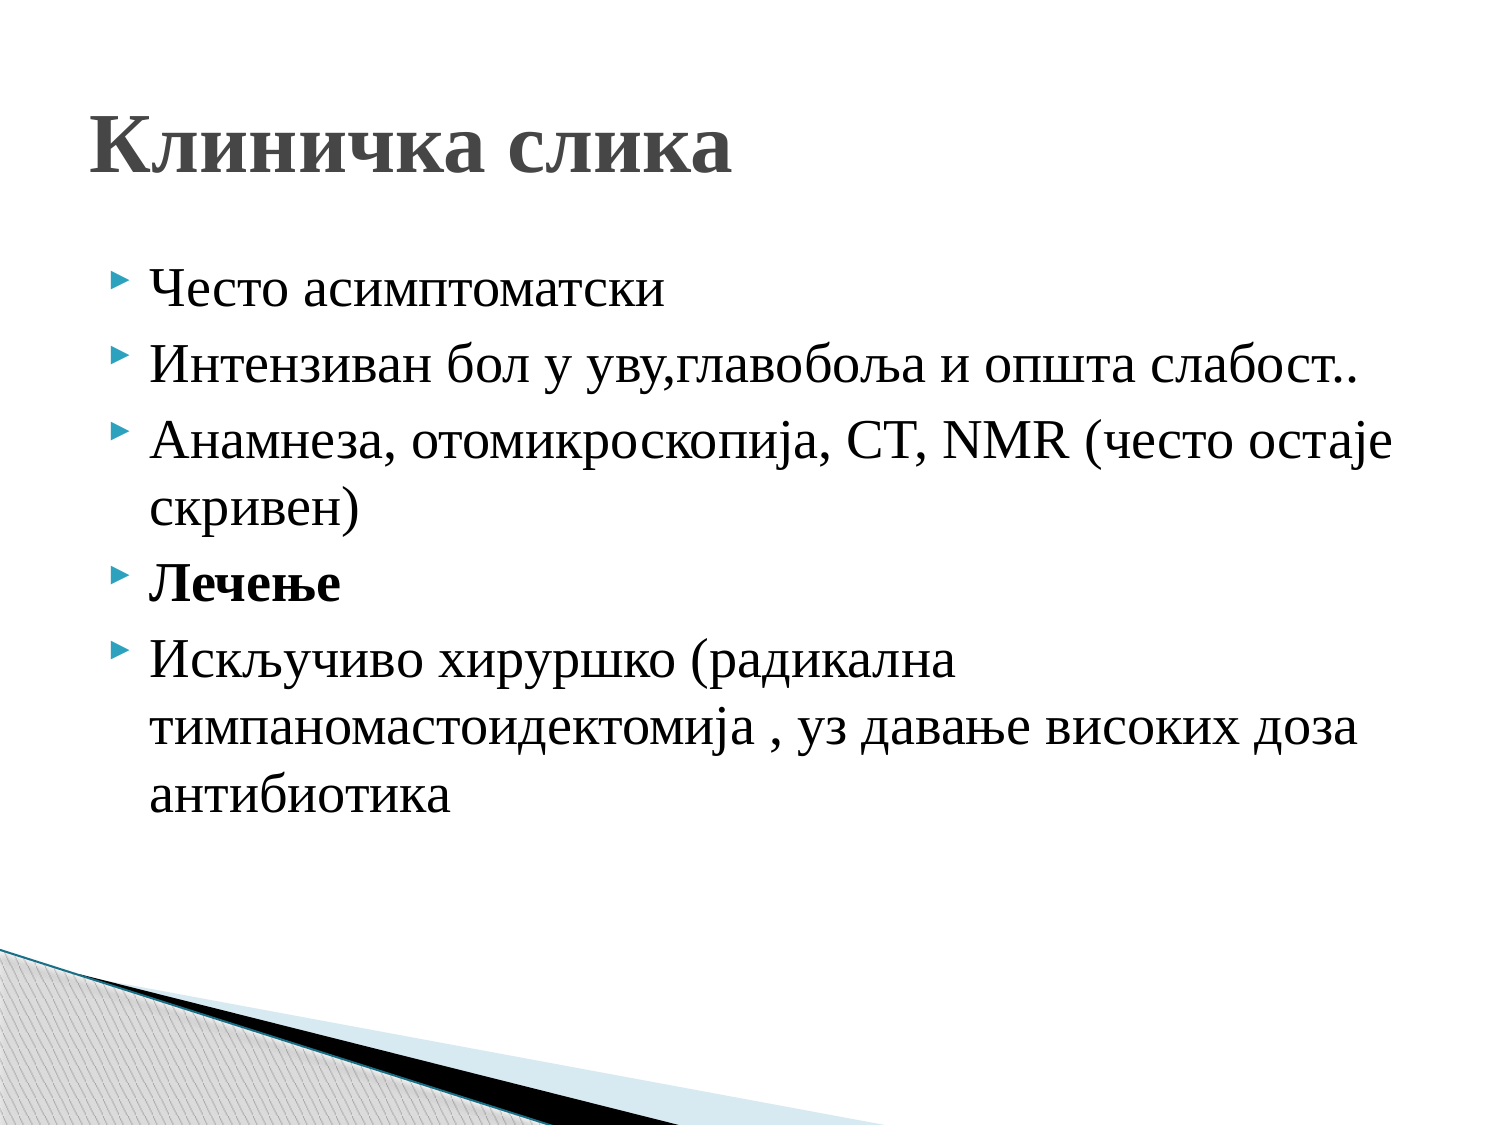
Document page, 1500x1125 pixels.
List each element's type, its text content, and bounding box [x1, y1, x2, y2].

title Клиничка слика [75, 45, 1425, 233]
list Често асимптоматски Интензиван бол у уву,главобоља и општа слабост.. Анамнеза, отомикроскопија, CT, NMR (често остаје скривен) Лечење Искључиво хируршко (радикална тимпаномастоидектомија , уз давање високих доза антибиотика [75, 243, 1425, 986]
